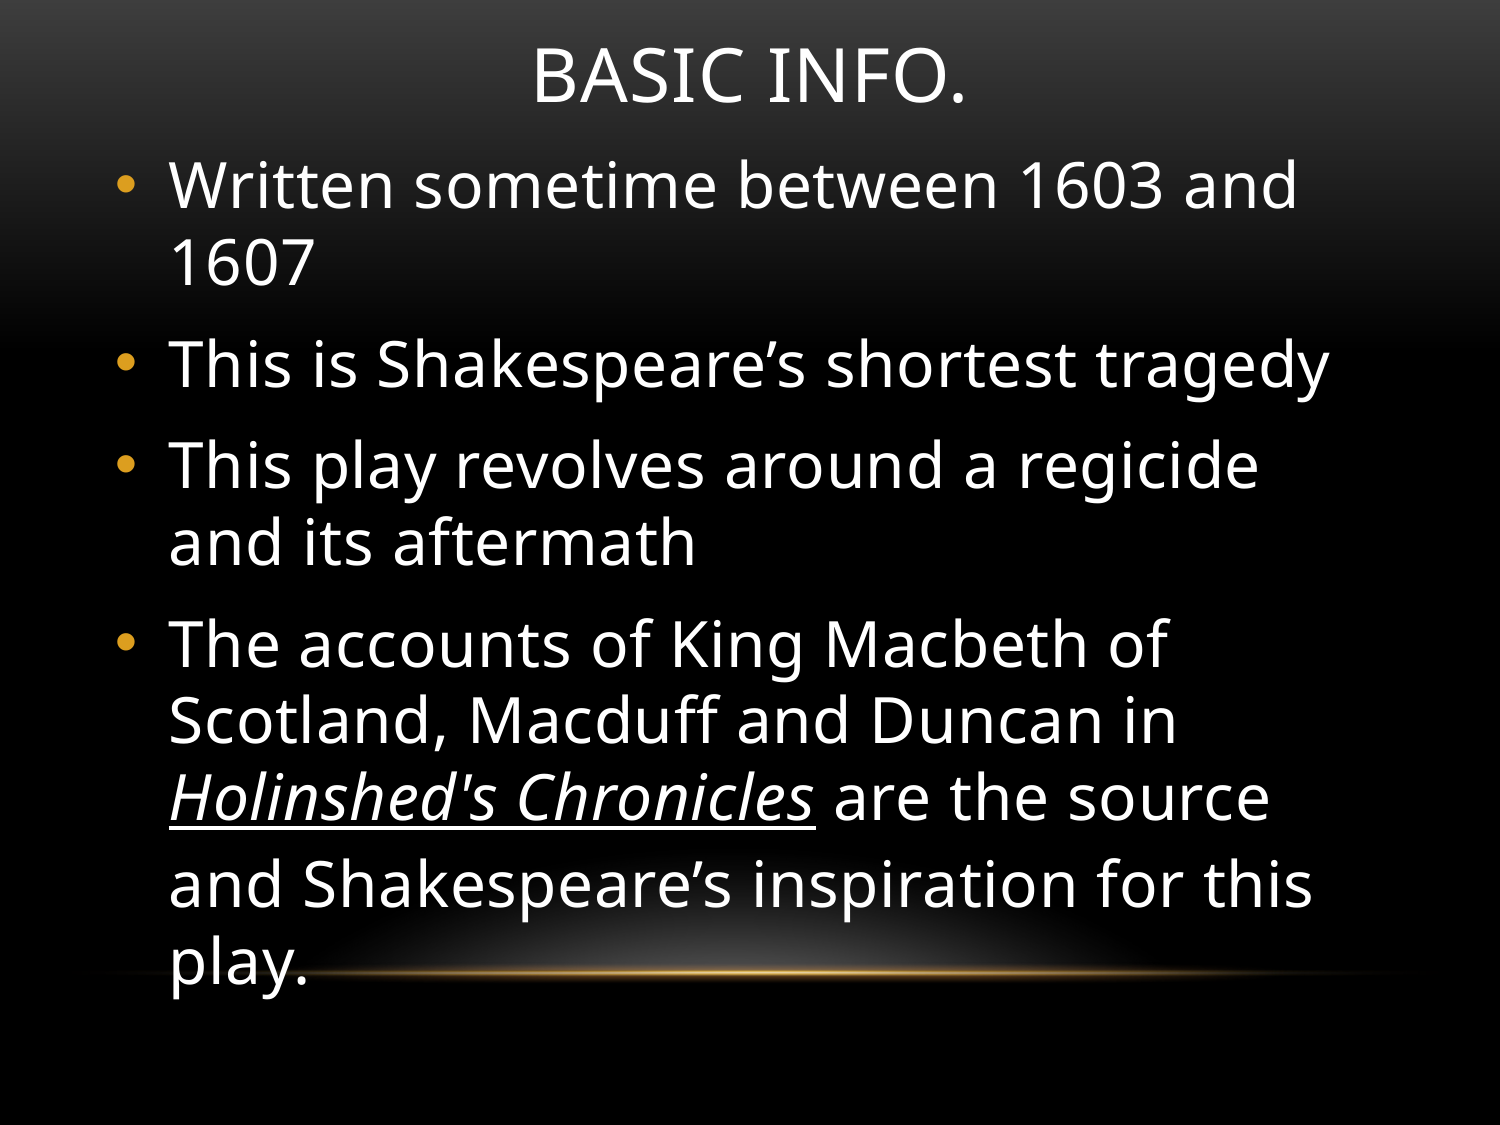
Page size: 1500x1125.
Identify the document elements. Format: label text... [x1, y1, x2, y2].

picture [0, 0, 1500, 1125]
title Basic info. [99, 0, 1400, 125]
list Written sometime between 1603 and 1607 This is Shakespeare’s shortest tragedy This play revolves around a regicide and its aftermath The accounts of King Macbeth of Scotland, Macduff and Duncan in Holinshed's Chronicles are the source and Shakespeare’s inspiration for this play. [99, 137, 1400, 1013]
